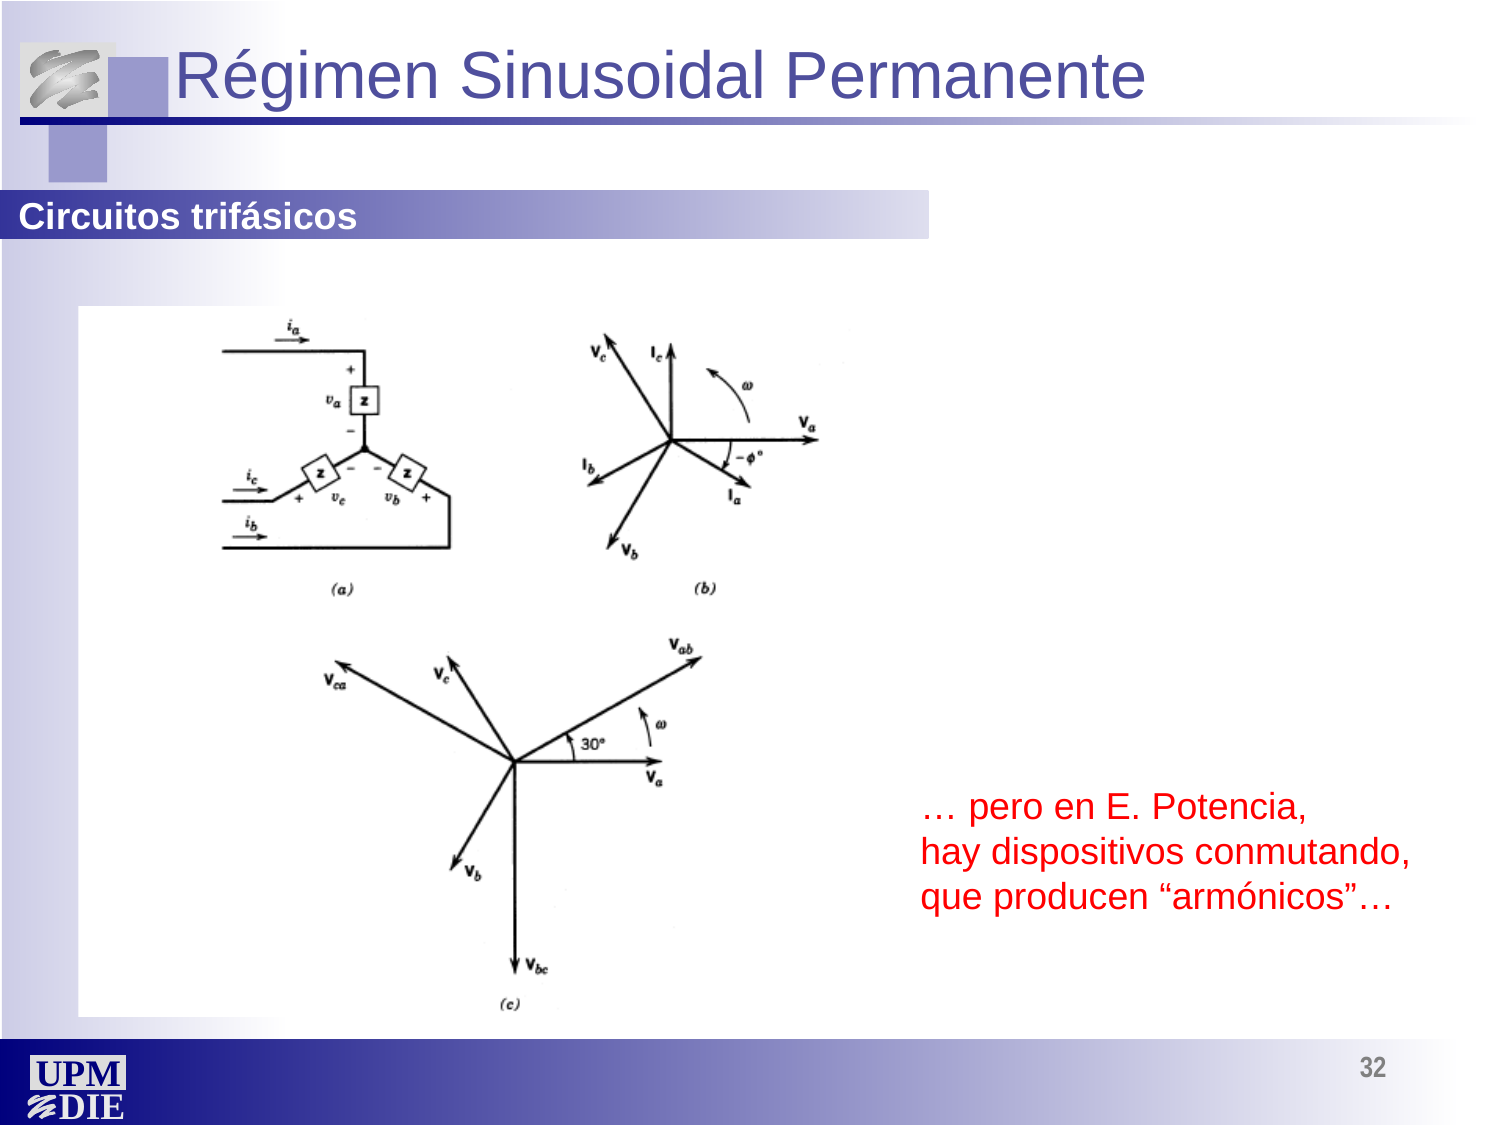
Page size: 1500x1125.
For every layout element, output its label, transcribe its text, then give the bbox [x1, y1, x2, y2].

text_box Circuitos trifásicos [0, 190, 929, 239]
title Régimen Sinusoidal Permanente [159, 23, 1430, 120]
picture [78, 306, 931, 1017]
text_box … pero en E. Potencia, hay dispositivos conmutando, que producen “armónicos”… [934, 774, 1427, 970]
